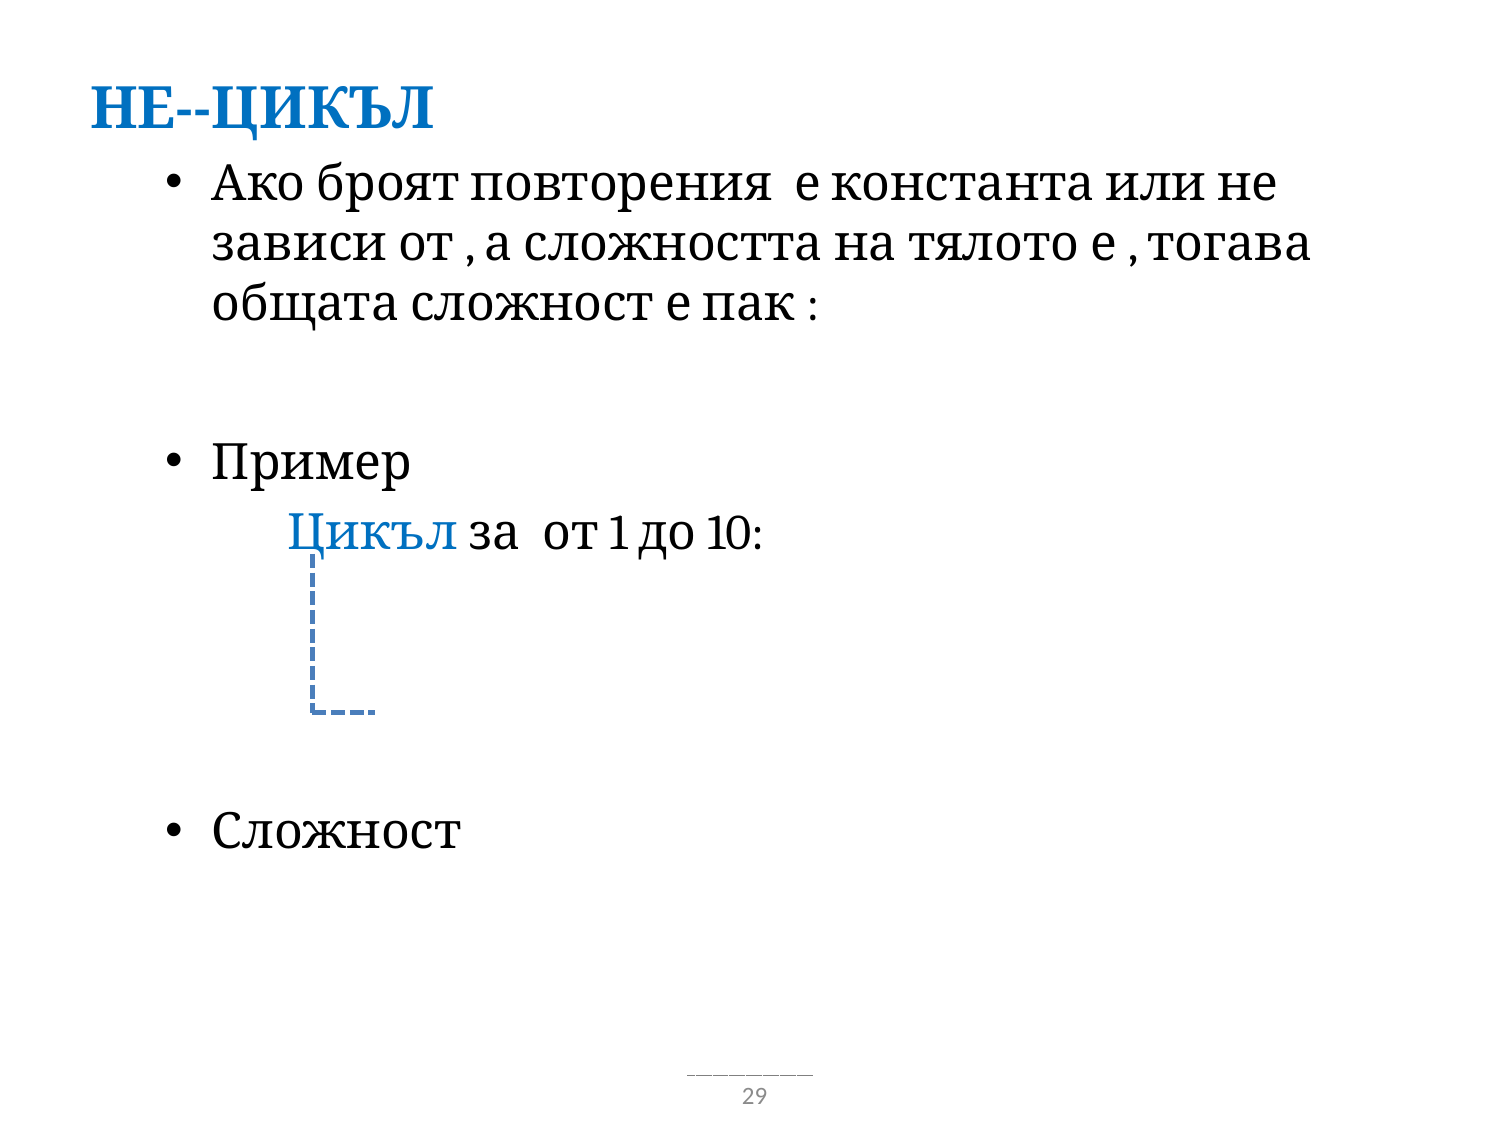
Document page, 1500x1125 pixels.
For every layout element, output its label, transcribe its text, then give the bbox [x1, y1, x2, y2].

slide_number 29 [579, 1065, 930, 1125]
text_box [312, 553, 376, 713]
